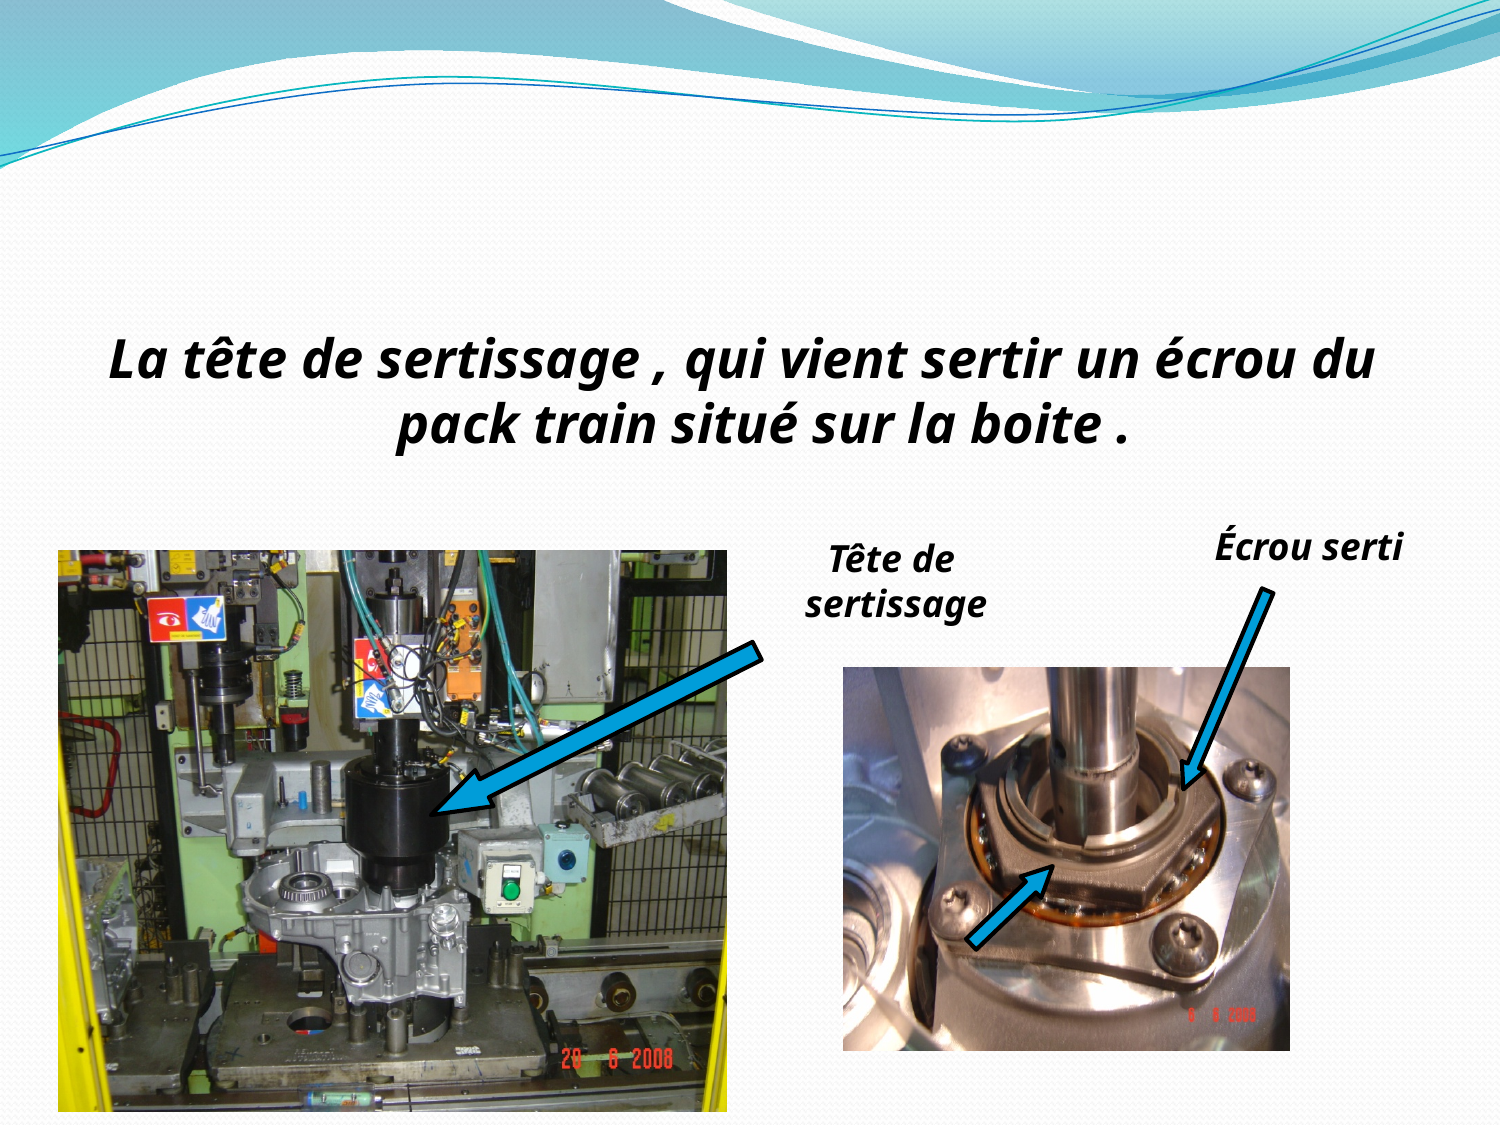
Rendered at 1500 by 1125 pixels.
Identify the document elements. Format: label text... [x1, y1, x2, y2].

text_box Tête de sertissage [790, 527, 1003, 633]
text_box [734, 639, 764, 677]
text_box [1226, 586, 1276, 667]
picture [58, 550, 727, 1112]
list La tête de sertissage , qui vient sertir un écrou du pack train situé sur la boite . [75, 317, 1425, 1038]
picture [843, 667, 1290, 1051]
title [75, 115, 1425, 153]
text_box Écrou serti [1199, 515, 1419, 576]
